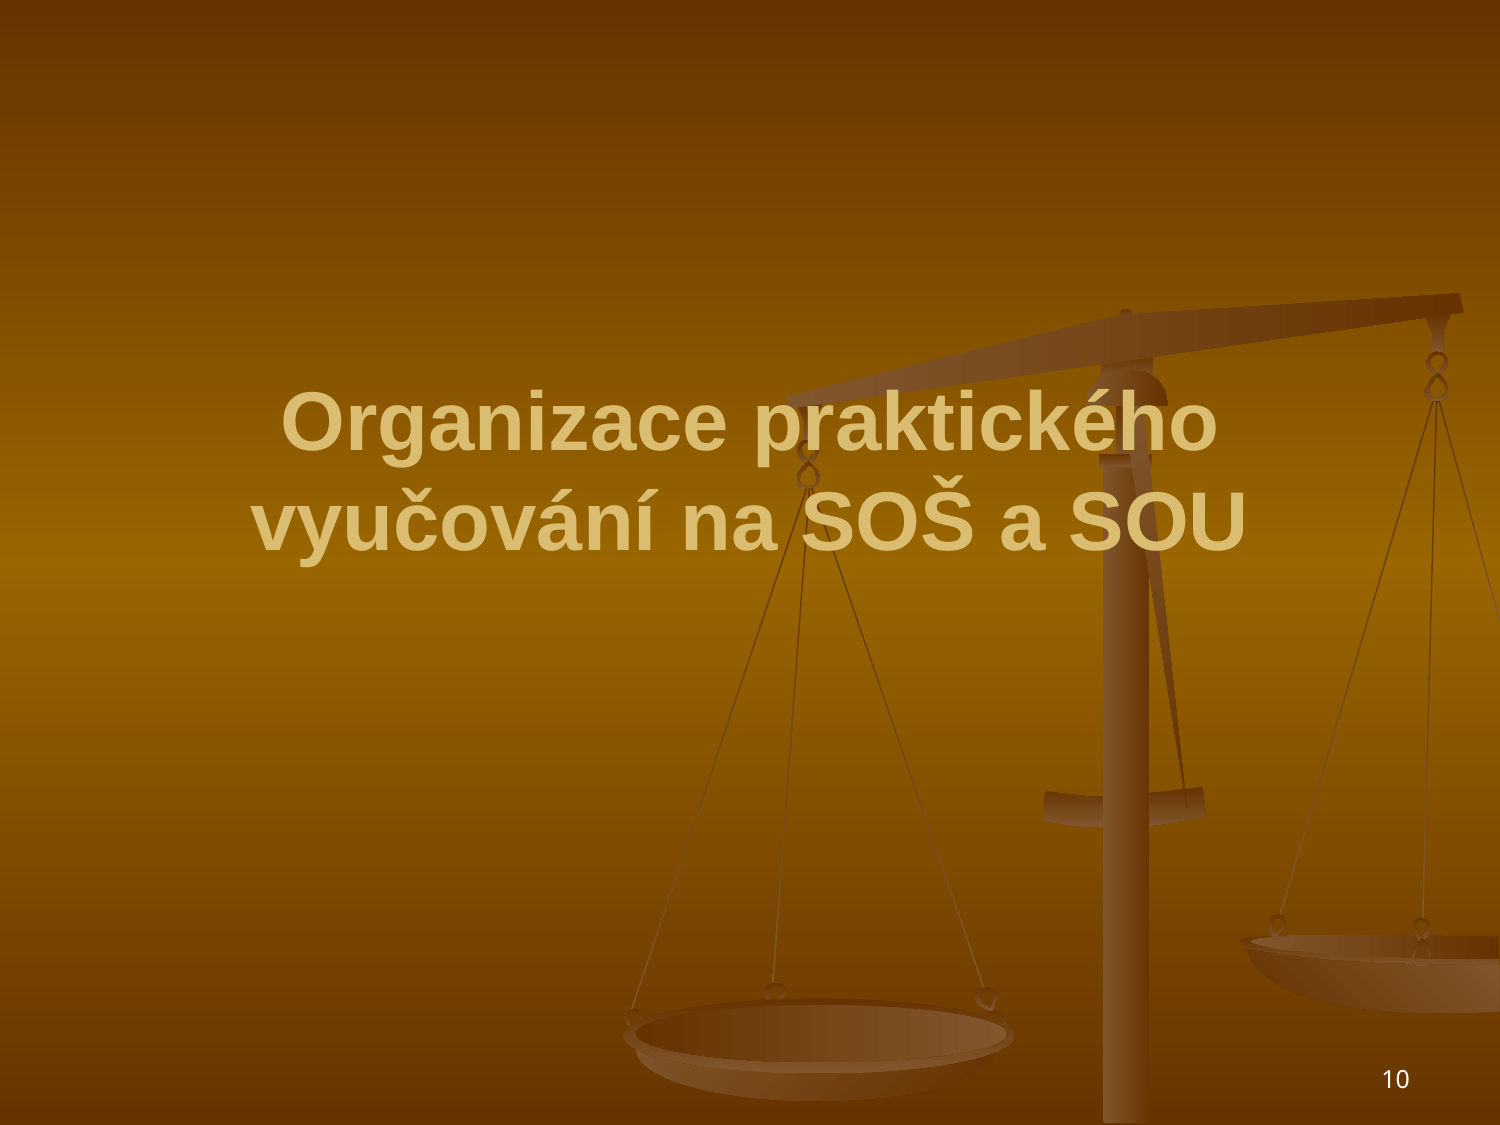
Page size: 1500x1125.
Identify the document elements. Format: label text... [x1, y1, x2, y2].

title Organizace praktického vyučování na SOŠ a SOU [112, 289, 1388, 576]
slide_number 10 [1074, 1029, 1426, 1106]
